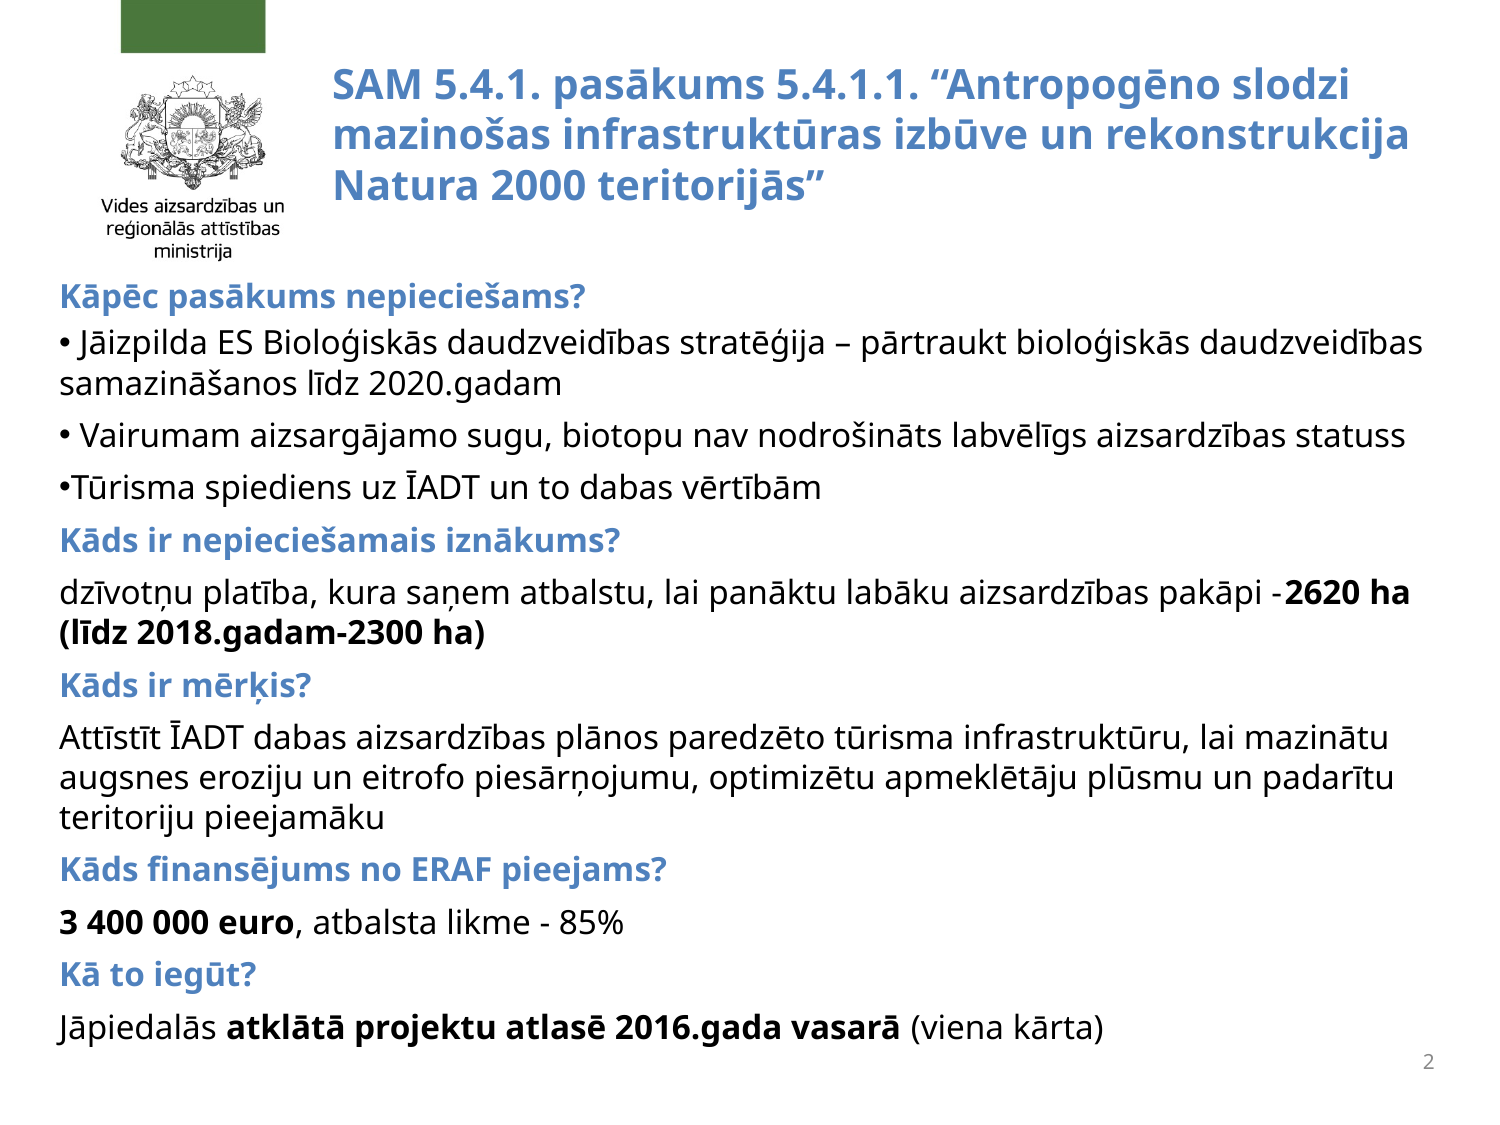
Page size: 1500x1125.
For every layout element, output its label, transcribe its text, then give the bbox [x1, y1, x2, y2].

title SAM 5.4.1. pasākums 5.4.1.1. “Antropogēno slodzi mazinošas infrastruktūras izbūve un rekonstrukcija Natura 2000 teritorijās” [316, 50, 1469, 267]
slide_number 2 [1380, 1037, 1450, 1088]
list Kāpēc pasākums nepieciešams? Jāizpilda ES Bioloģiskās daudzveidības stratēģija – pārtraukt bioloģiskās daudzveidības samazināšanos līdz 2020.gadam Vairumam aizsargājamo sugu, biotopu nav nodrošināts labvēlīgs aizsardzības statuss Tūrisma spiediens uz ĪADT un to dabas vērtībām Kāds ir nepieciešamais iznākums? dzīvotņu platība, kura saņem atbalstu, lai panāktu labāku aizsardzības pakāpi -2620 ha (līdz 2018.gadam-2300 ha) Kāds ir mērķis? Attīstīt ĪADT dabas aizsardzības plānos paredzēto tūrisma infrastruktūru, lai mazinātu augsnes eroziju un eitrofo piesārņojumu, optimizētu apmeklētāju plūsmu un padarītu teritoriju pieejamāku Kāds finansējums no ERAF pieejams? 3 400 000 euro, atbalsta likme - 85% Kā to iegūt? Jāpiedalās atklātā projektu atlasē 2016.gada vasarā (viena kārta) [43, 267, 1469, 1108]
picture [48, 0, 338, 267]
